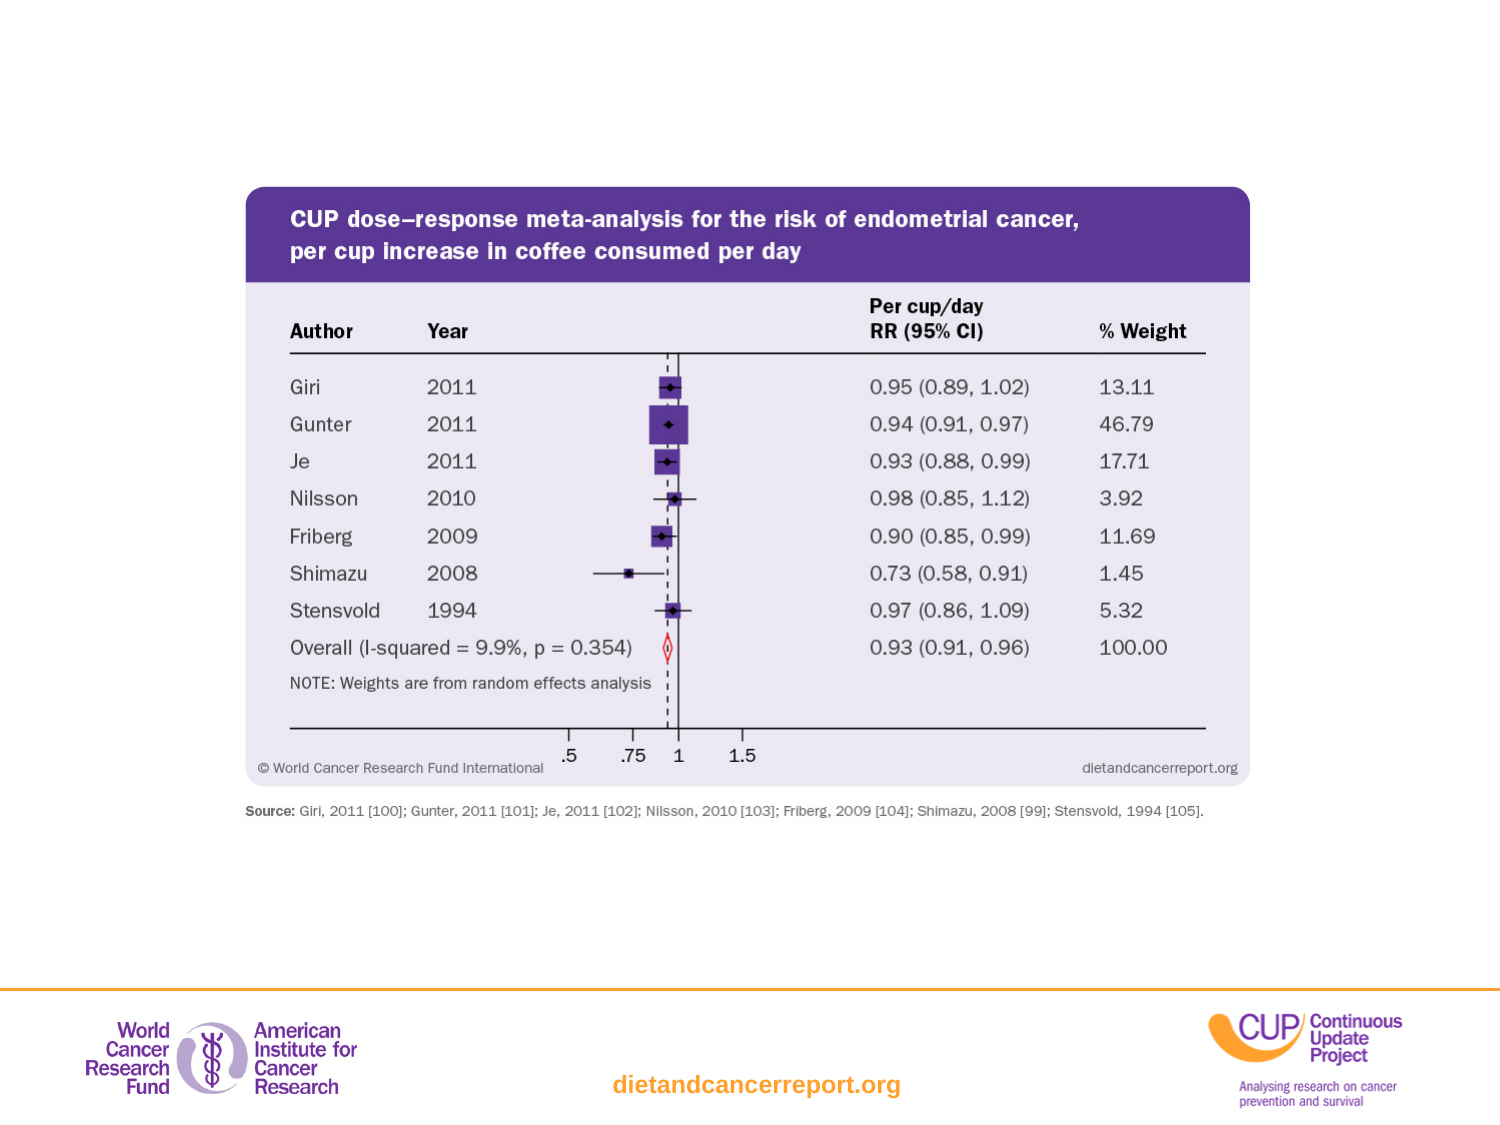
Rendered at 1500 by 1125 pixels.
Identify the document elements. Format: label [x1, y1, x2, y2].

picture [1207, 1013, 1403, 1109]
picture [216, 157, 1280, 845]
picture [86, 1022, 357, 1094]
